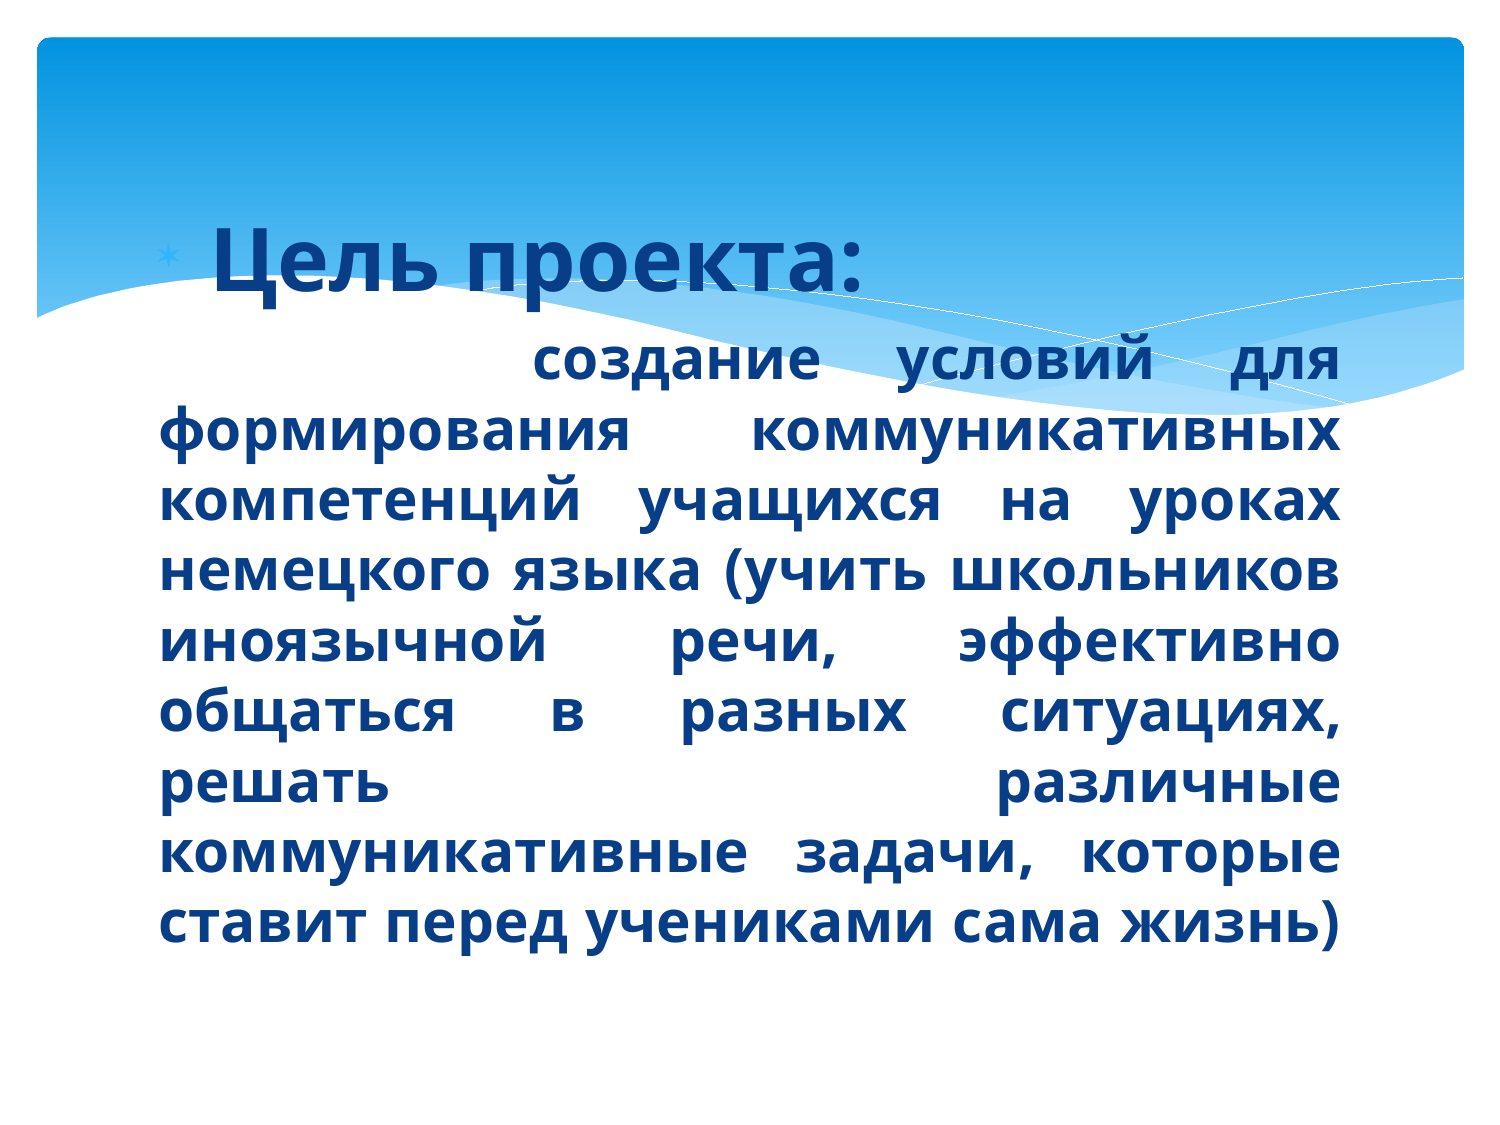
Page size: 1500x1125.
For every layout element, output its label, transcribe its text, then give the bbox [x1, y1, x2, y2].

list Цель проекта: создание условий для формирования коммуникативных компетенций учащихся на уроках немецкого языка (учить школьников иноязычной речи, эффективно общаться в разных ситуациях, решать различные коммуникативные задачи, которые ставит перед учениками сама жизнь) [143, 196, 1359, 1005]
